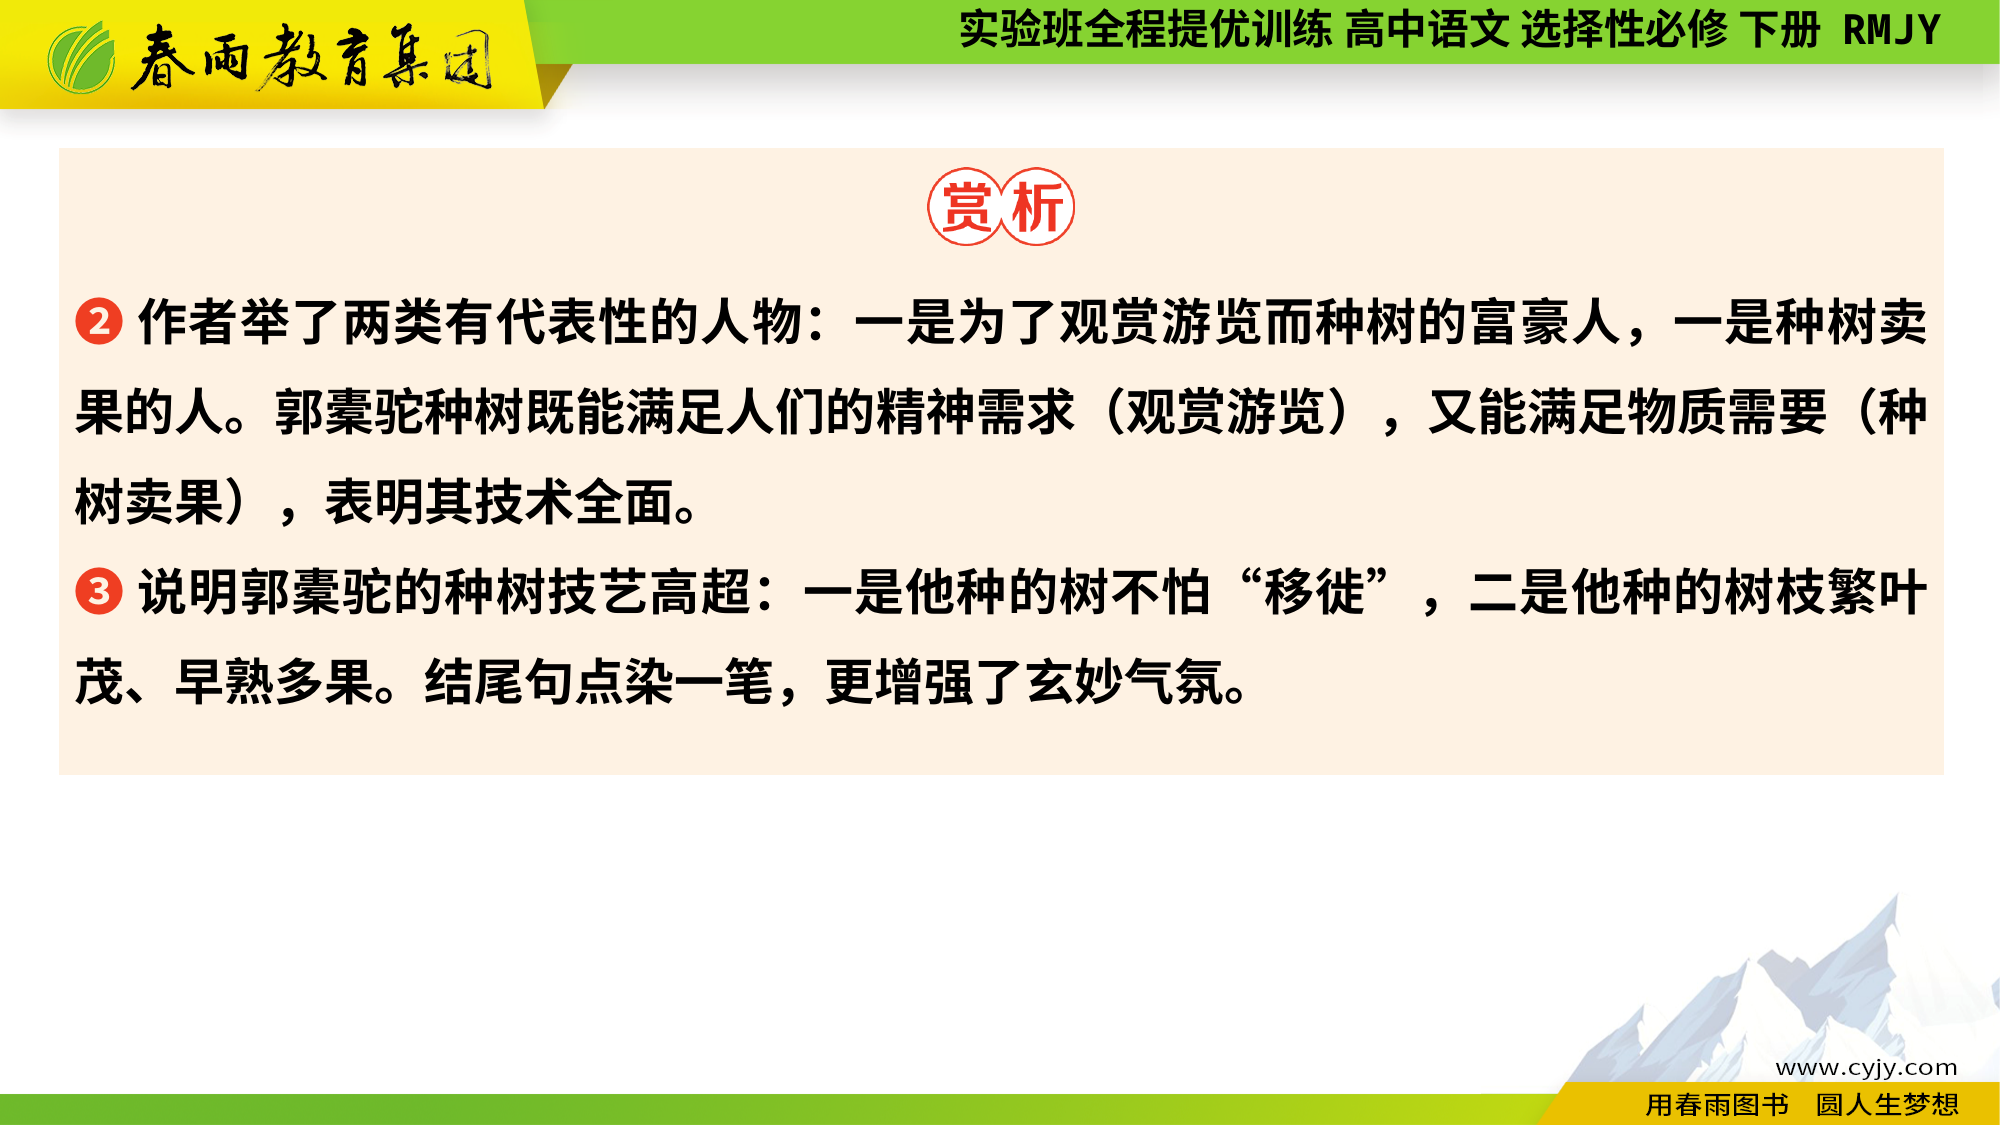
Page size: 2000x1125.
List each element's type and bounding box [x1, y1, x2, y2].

text_box [58, 148, 1944, 776]
picture [0, 0, 2000, 1125]
